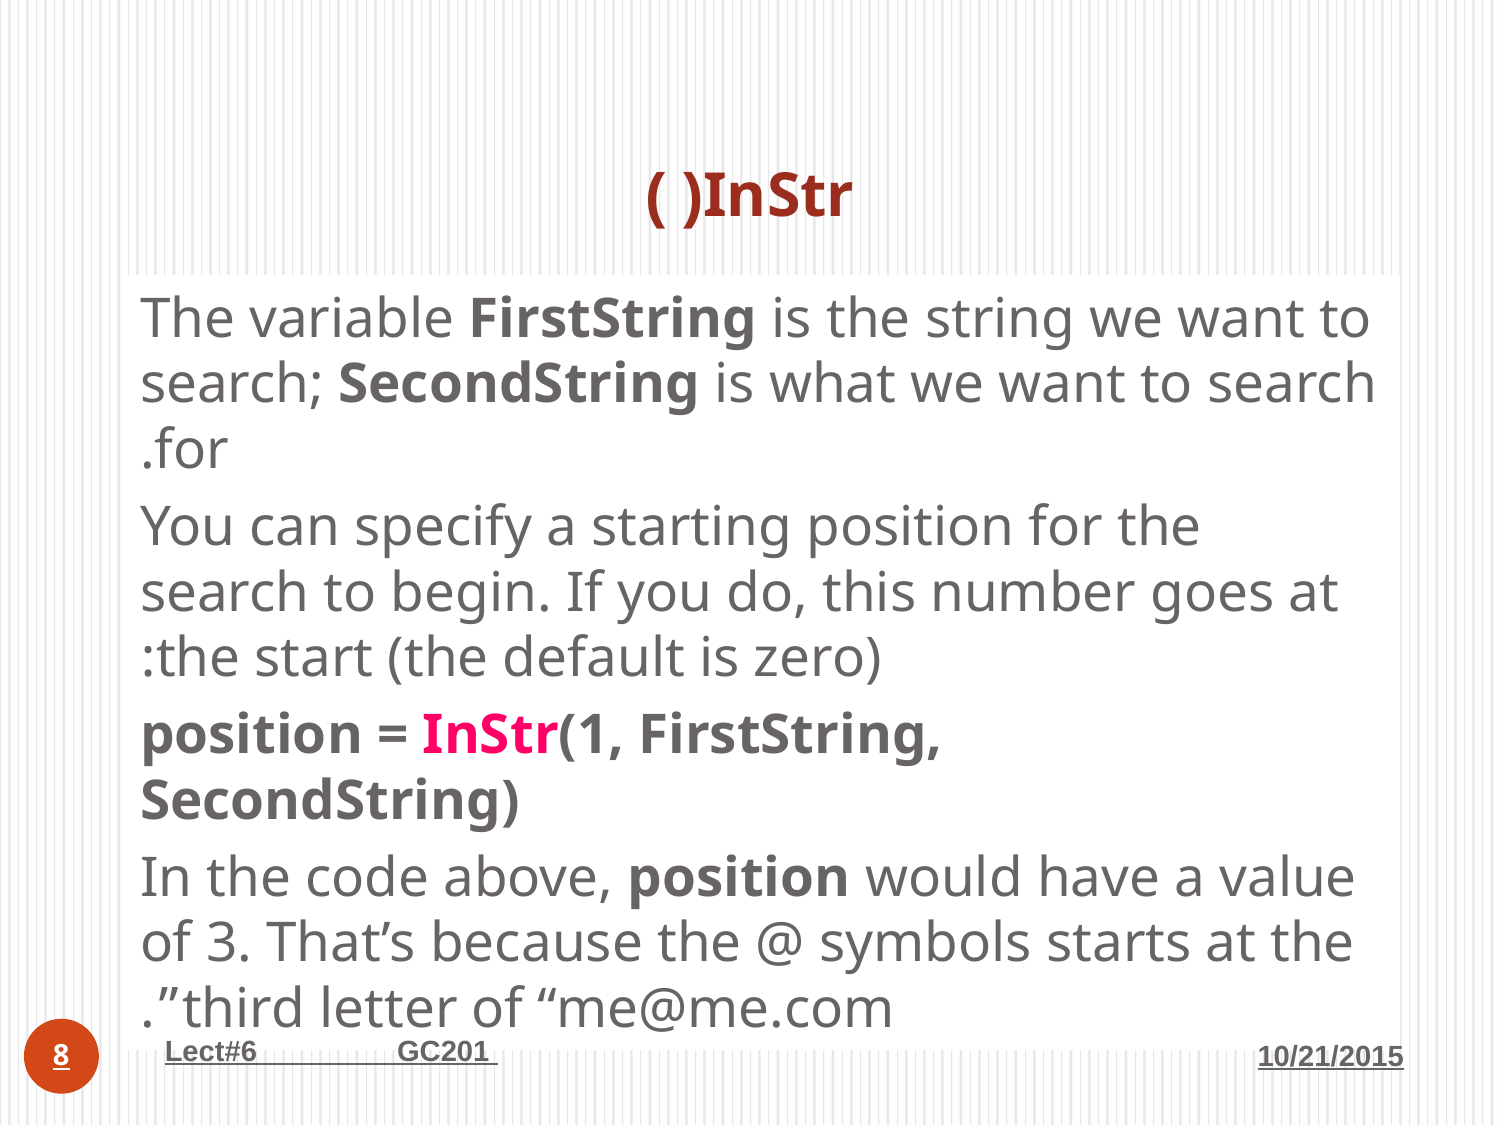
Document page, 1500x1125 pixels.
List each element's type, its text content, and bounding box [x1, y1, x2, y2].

slide_number 8 [23, 1018, 99, 1094]
footer Lect#6 GC201 [150, 1012, 800, 1088]
title InStr( ) [74, 74, 1426, 317]
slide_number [1012, 1015, 1419, 1094]
subtitle The variable FirstString is the string we want to search; SecondString is what we want to search for. You can specify a starting position for the search to begin. If you do, this number goes at the start (the default is zero): position = InStr(1, FirstString, SecondString) In the code above, position would have a value of 3. That’s because the @ symbols starts at the third letter of “me@me.com”. [124, 317, 1401, 1051]
